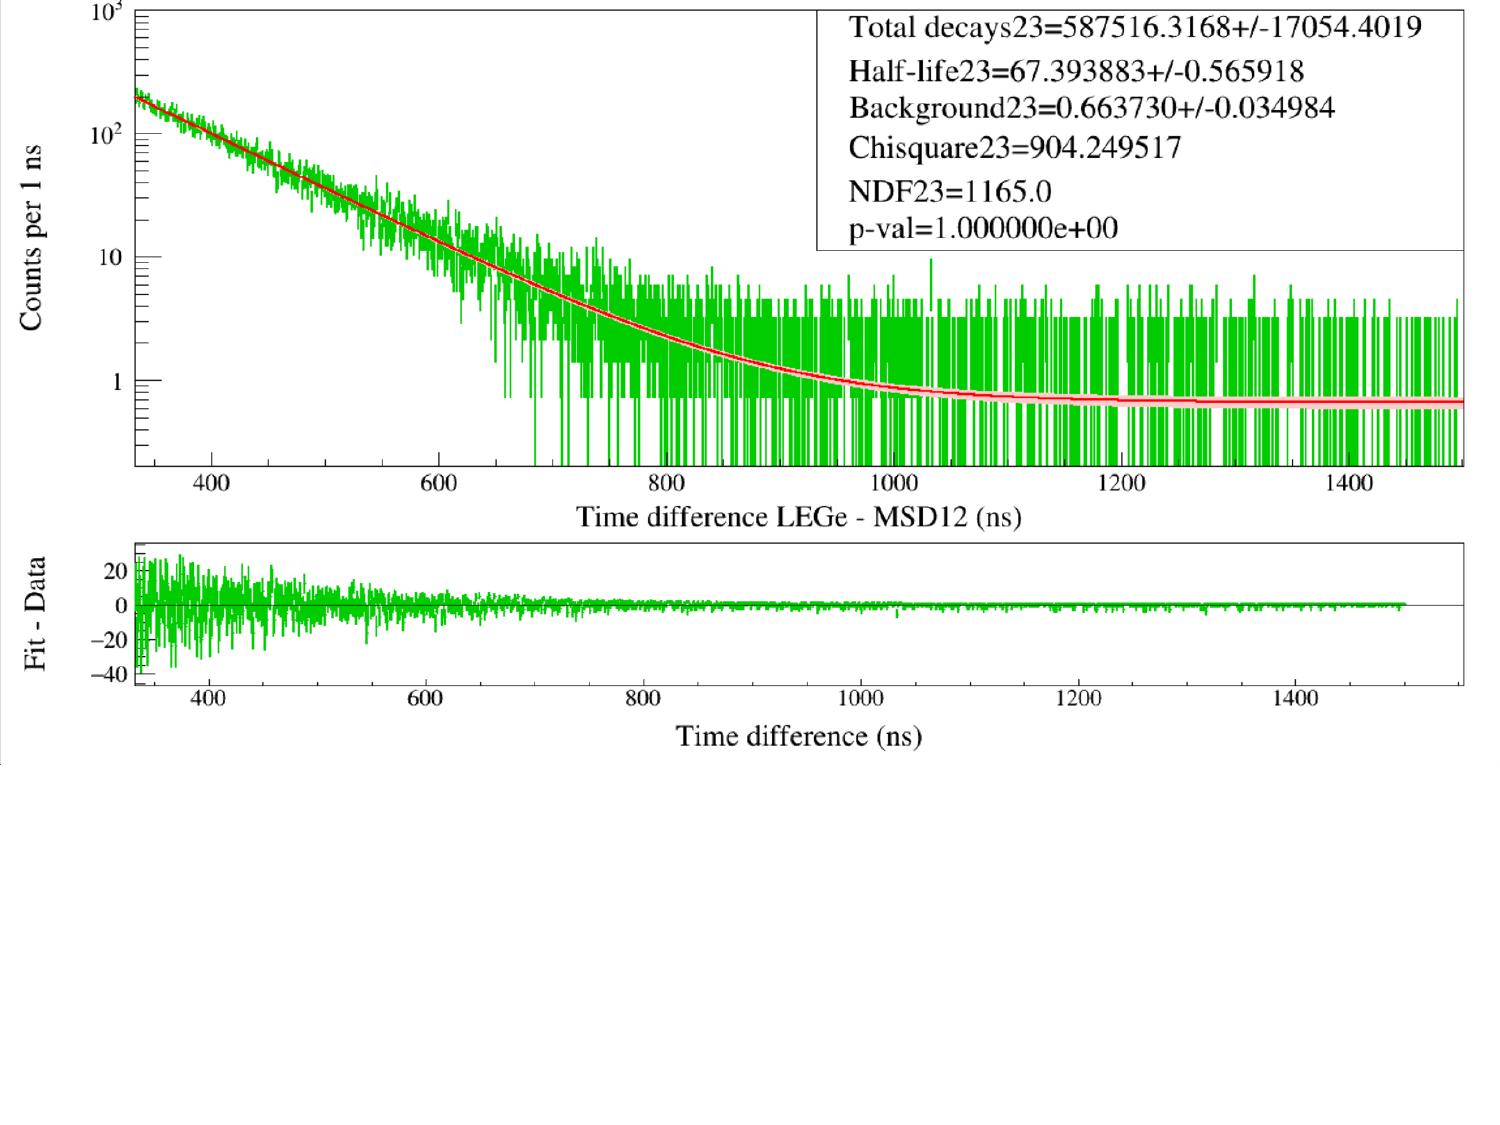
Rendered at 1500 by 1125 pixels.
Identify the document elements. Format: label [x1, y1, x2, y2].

picture [0, 0, 1500, 765]
